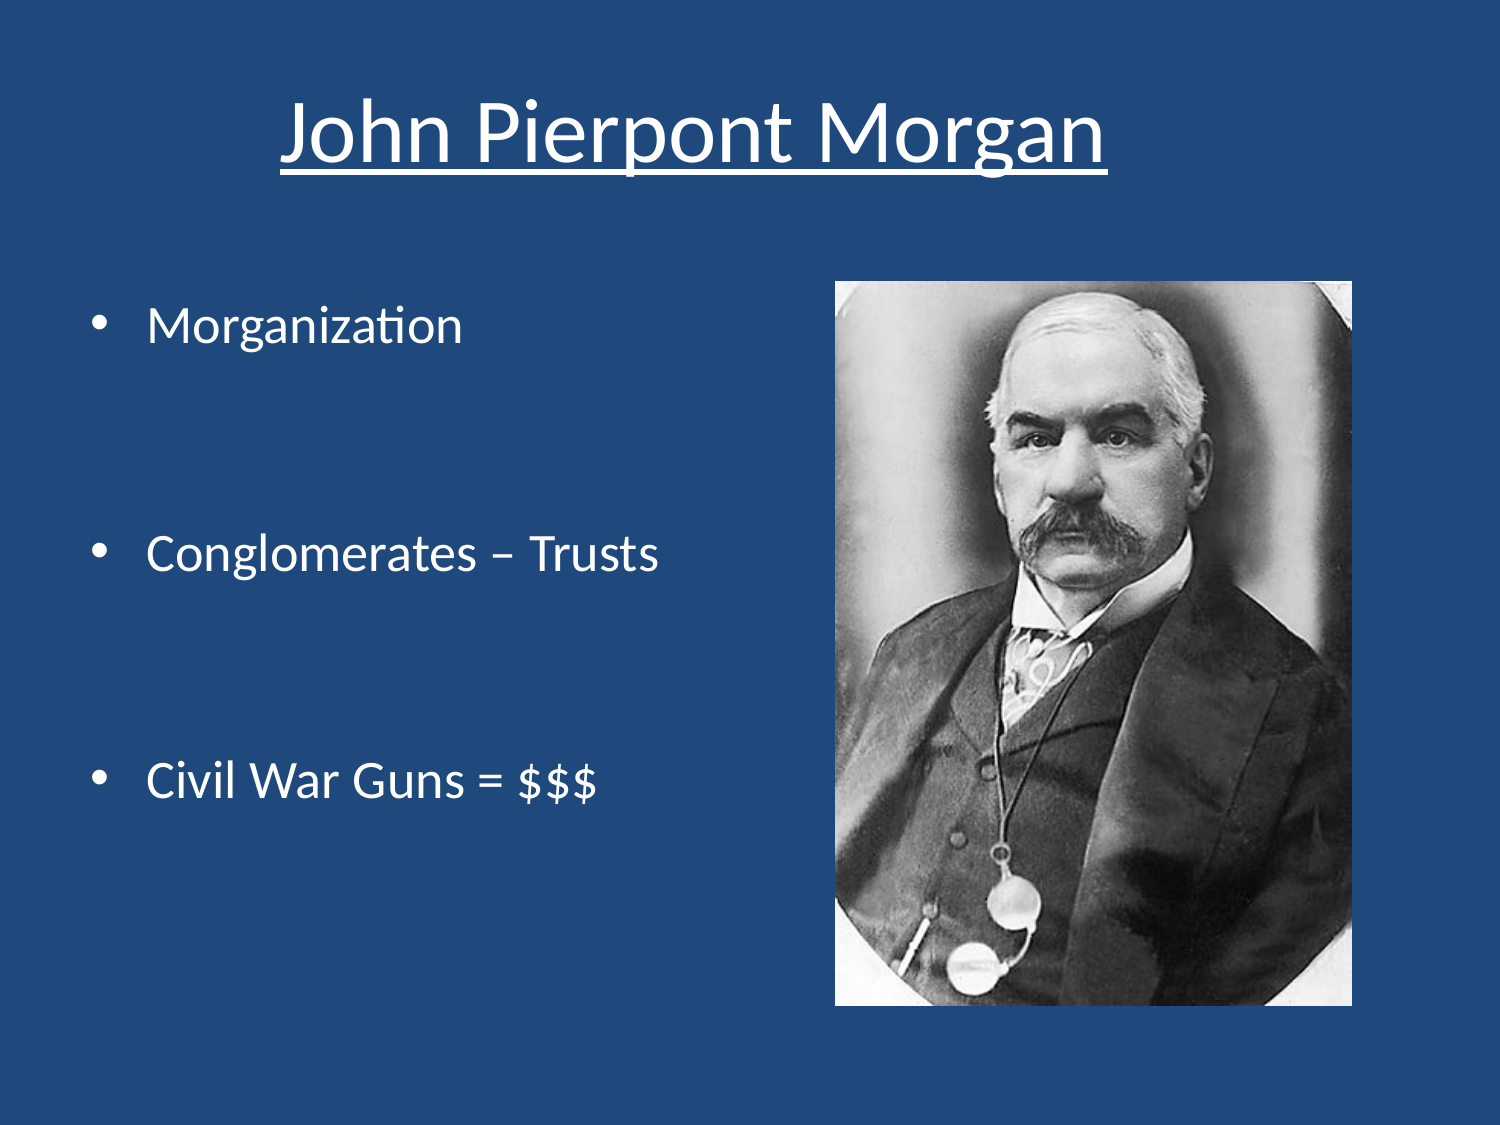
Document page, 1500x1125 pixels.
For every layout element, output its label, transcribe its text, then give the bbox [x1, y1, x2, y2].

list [835, 281, 1352, 1006]
title John Pierpont Morgan [75, 20, 1313, 233]
list Morganization Conglomerates – Trusts Civil War Guns = $$$ [75, 282, 738, 1006]
